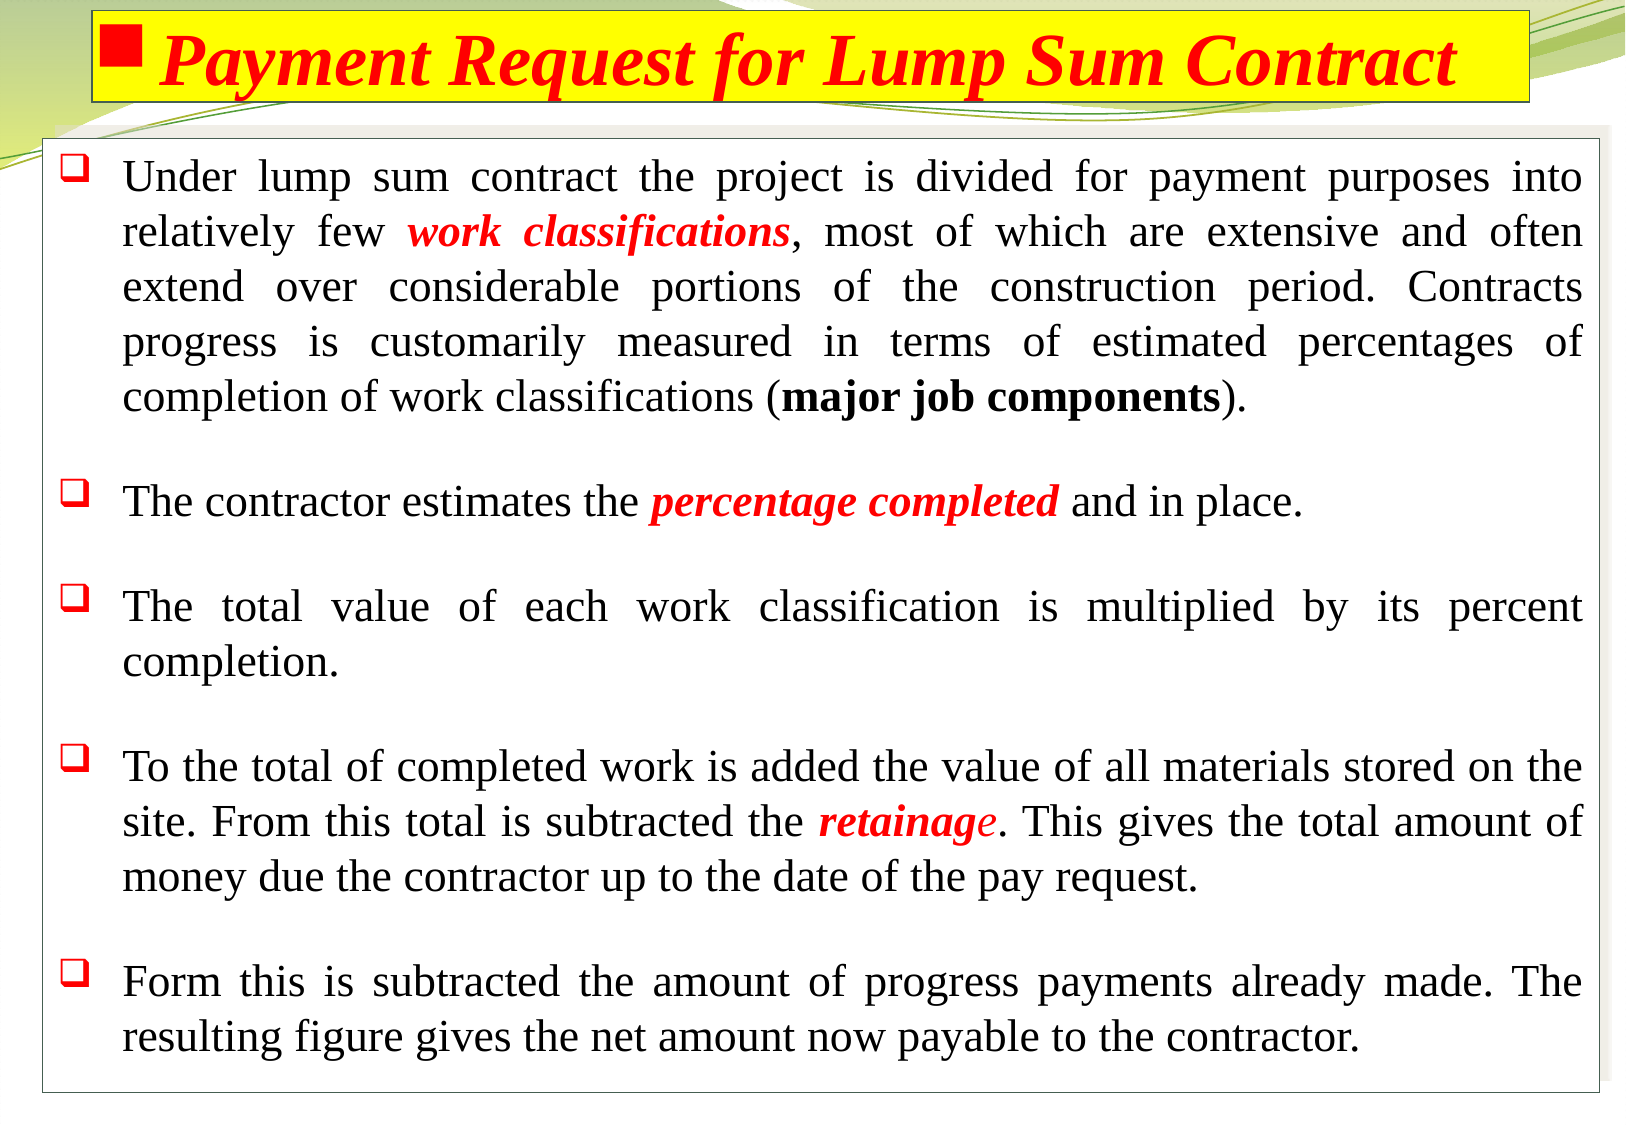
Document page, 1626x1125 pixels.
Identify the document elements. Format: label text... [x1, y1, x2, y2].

text_box Payment Request for Lump Sum Contract [92, 10, 1530, 103]
list Under lump sum contract the project is divided for payment purposes into relatively few work classifications, most of which are extensive and often extend over considerable portions of the construction period. Contracts progress is customarily measured in terms of estimated percentages of completion of work classifications (major job components). The contractor estimates the percentage completed and in place. The total value of each work classification is multiplied by its percent completion. To the total of completed work is added the value of all materials stored on the site. From this total is subtracted the retainage. This gives the total amount of money due the contractor up to the date of the pay request. Form this is subtracted the amount of progress payments already made. The resulting figure gives the net amount now payable to the contractor. [42, 138, 1600, 1093]
